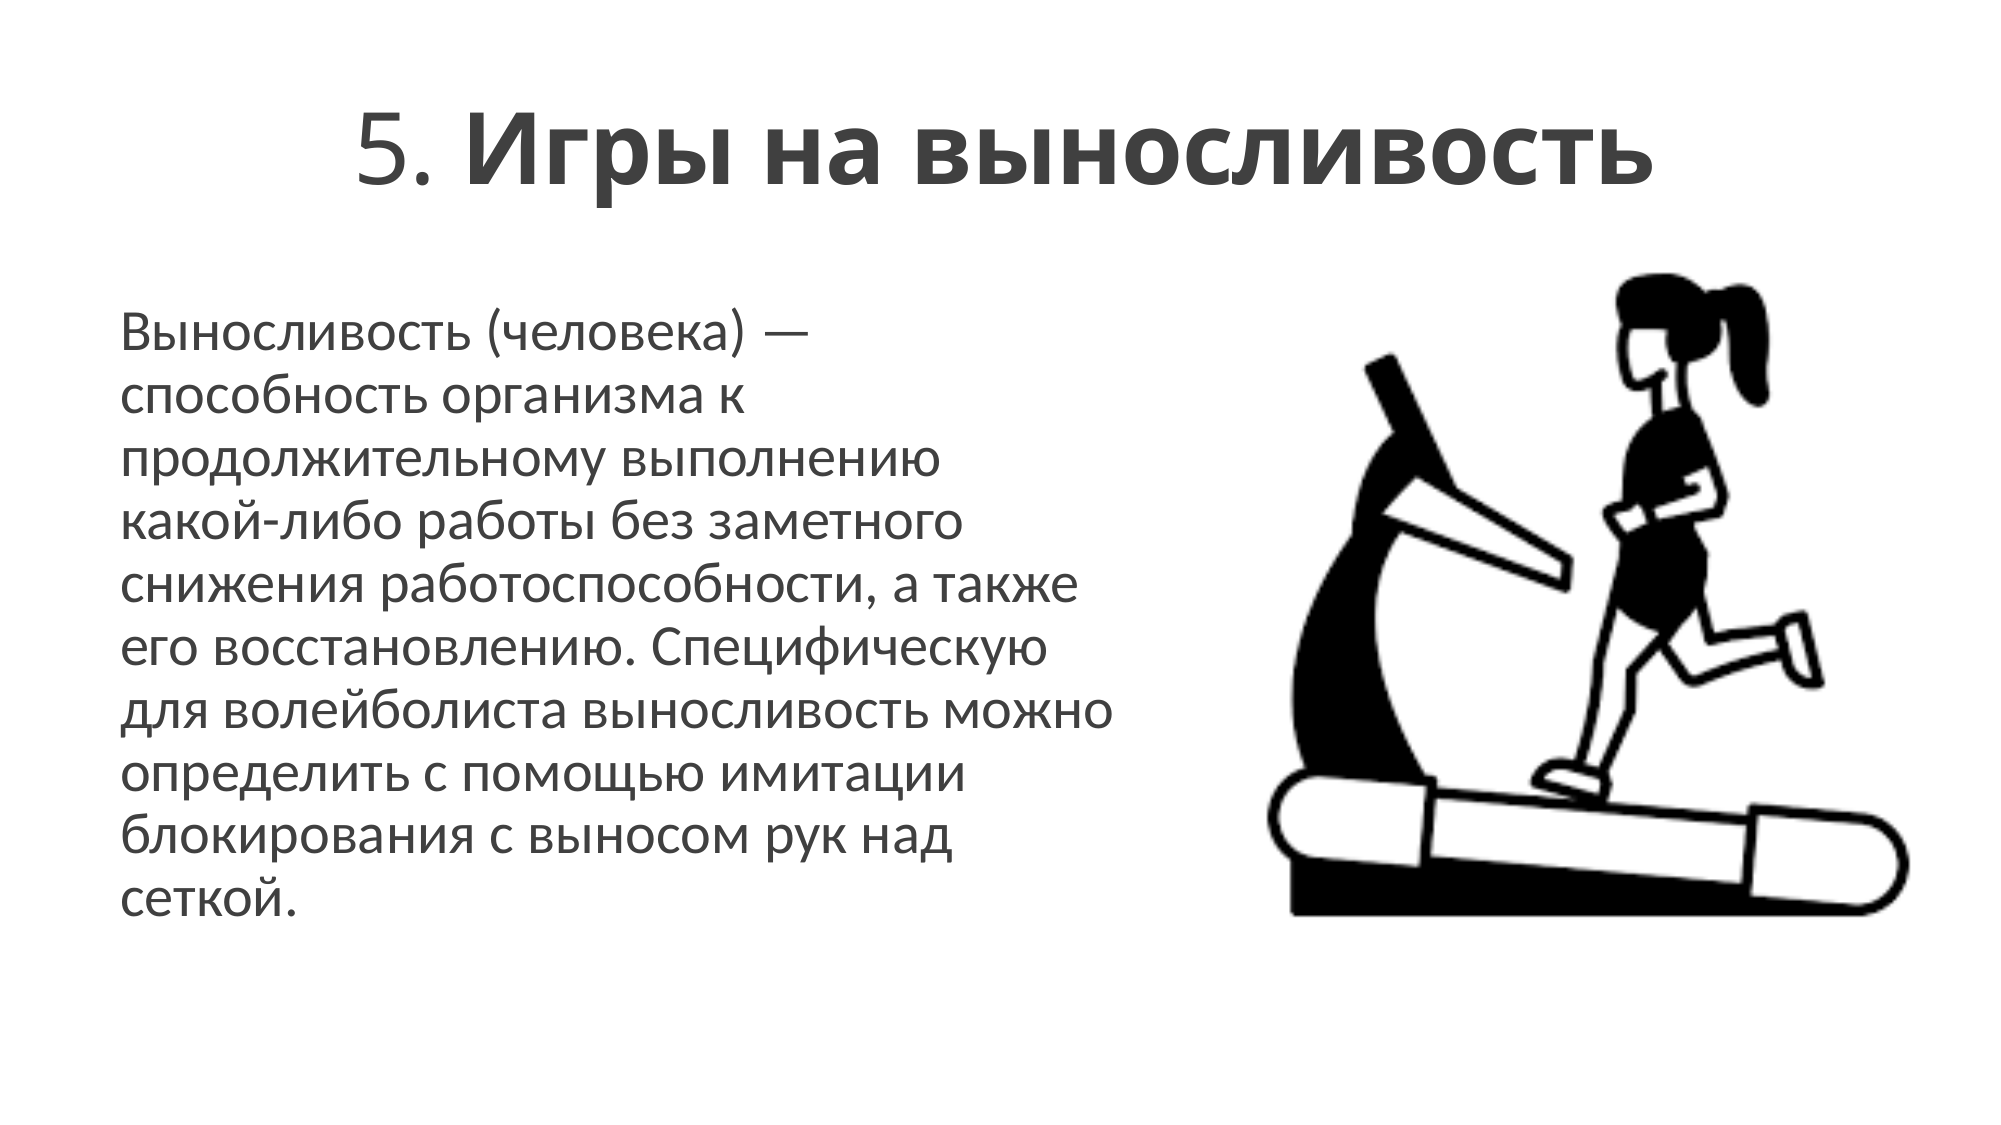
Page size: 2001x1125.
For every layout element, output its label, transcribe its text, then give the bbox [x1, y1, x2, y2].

title 5. Игры на выносливость [180, 42, 1830, 213]
list Выносливость (человека) — способность организма к продолжительному выполнению какой-либо работы без заметного снижения работоспособности, а также его восстановлению. Специфическую для волейболиста выносливость можно определить с помощью имитации блокирования с выносом рук над сеткой. [105, 292, 1115, 1023]
picture [1222, 229, 1957, 964]
